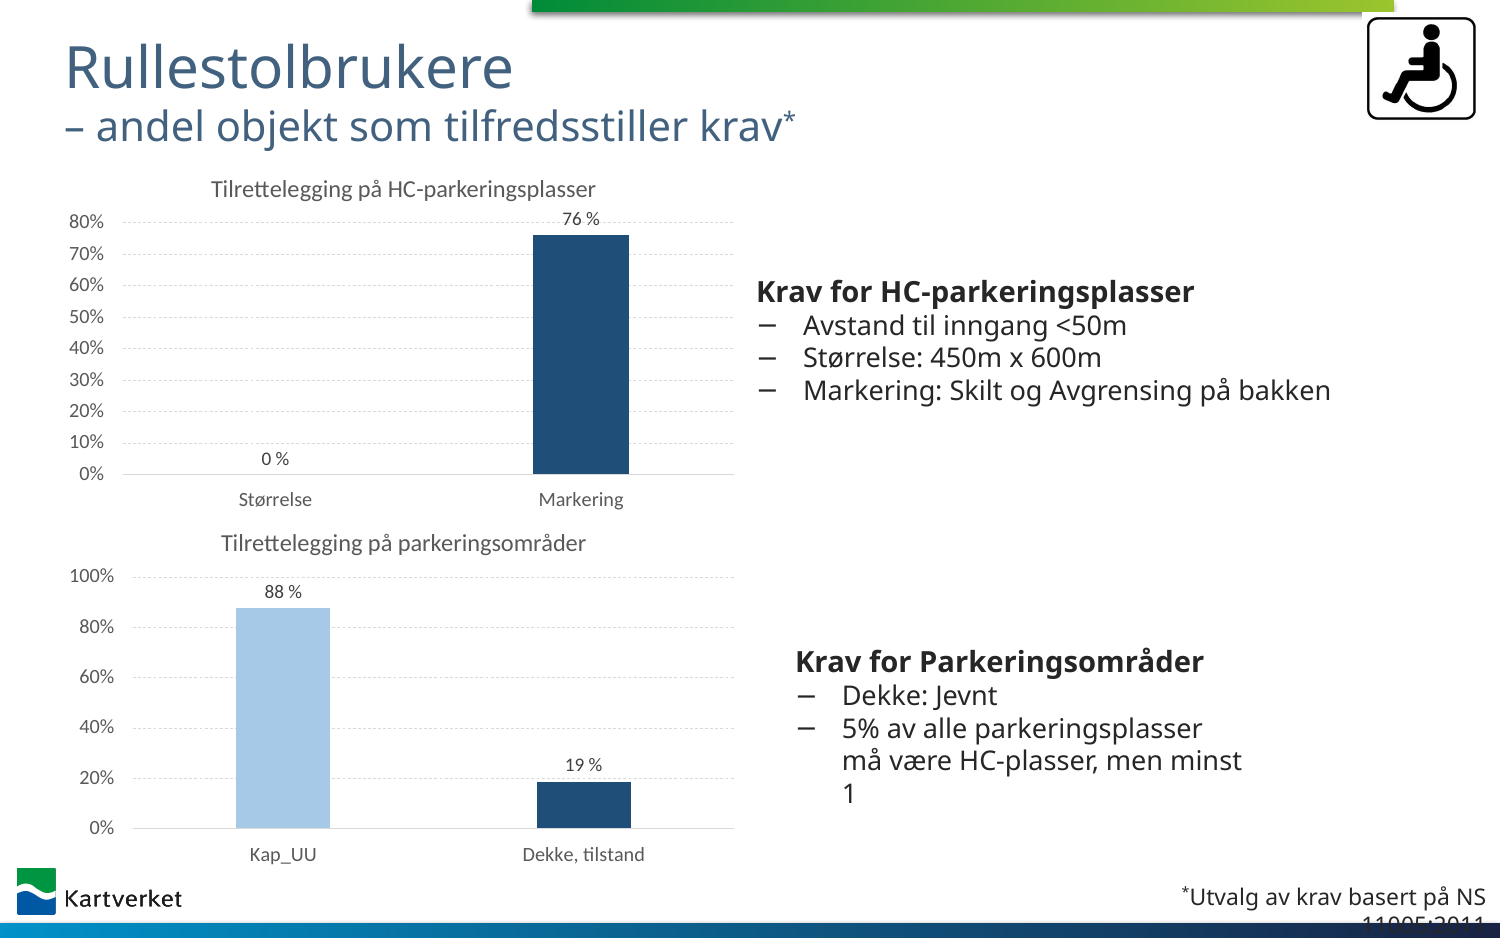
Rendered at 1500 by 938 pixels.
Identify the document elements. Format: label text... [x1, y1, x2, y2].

text_box *Utvalg av krav basert på NS 11005:2011 [1068, 873, 1500, 938]
picture [62, 166, 746, 519]
text_box Rullestolbrukere – andel objekt som tilfredsstiller krav* [49, 25, 1431, 158]
text_box Krav for HC-parkeringsplasser Avstand til inngang <50m Størrelse: 450m x 600m Markering: Skilt og Avgrensing på bakken [750, 265, 1346, 413]
text_box Krav for Parkeringsområder Dekke: Jevnt 5% av alle parkeringsplasser må være HC-plasser, men minst 1 [780, 636, 1261, 816]
picture [1362, 12, 1481, 126]
picture [62, 520, 746, 874]
